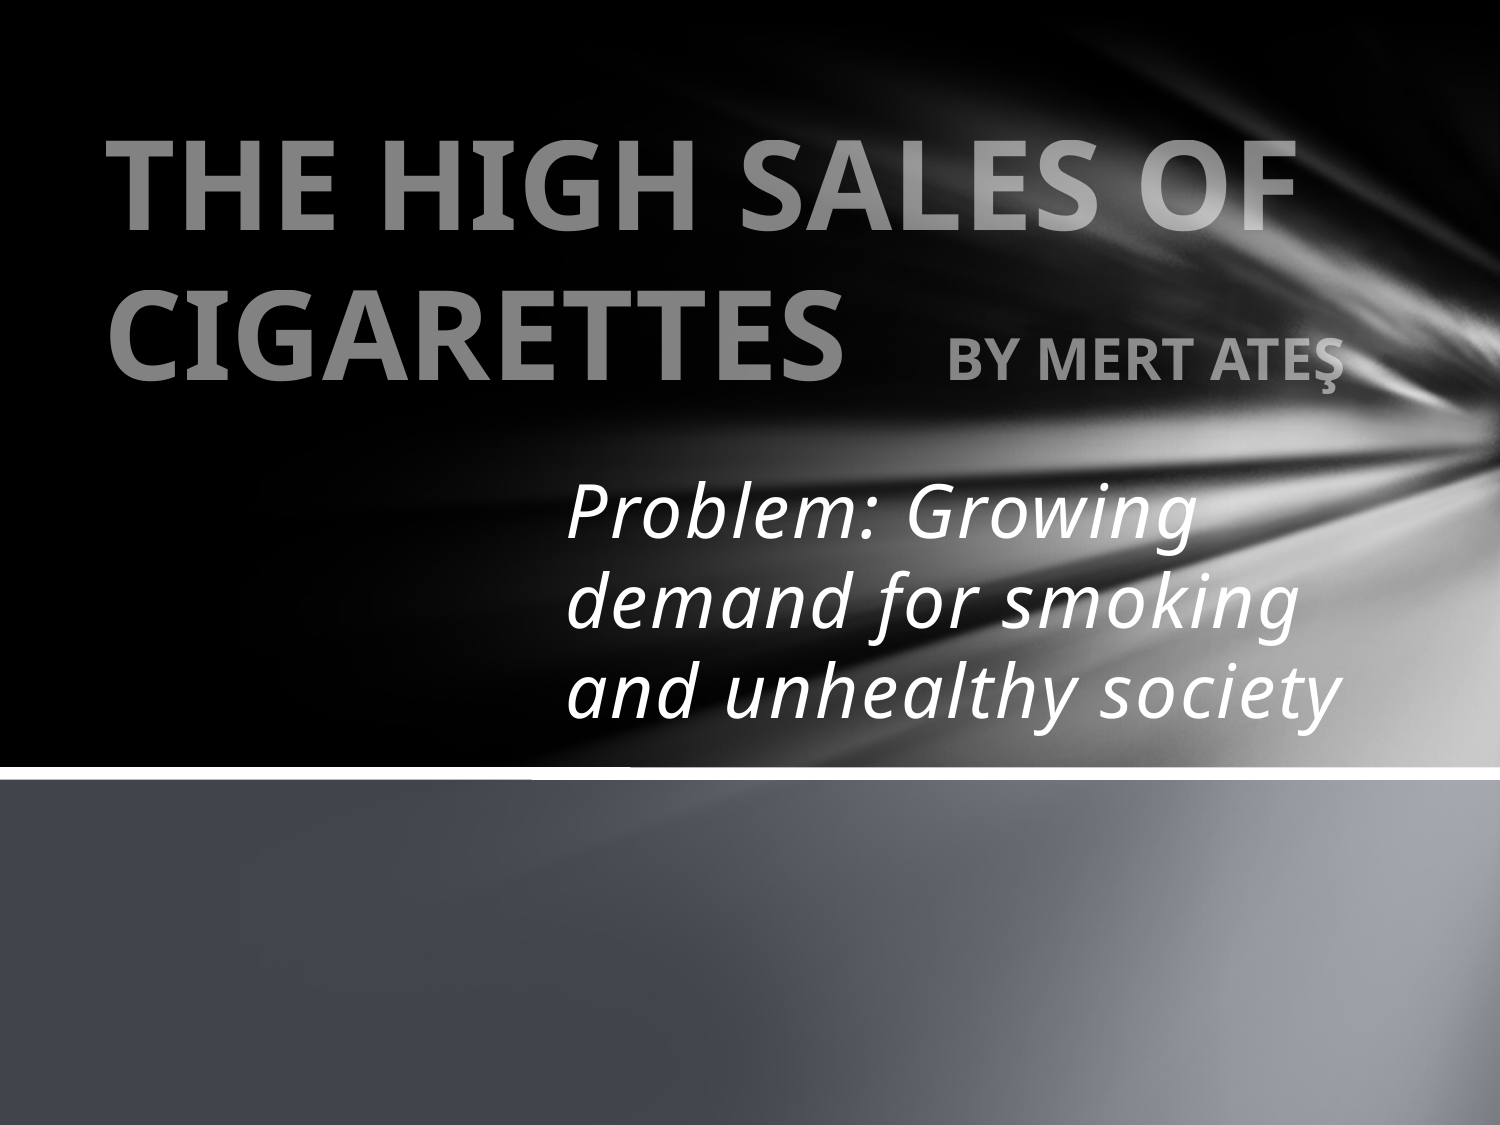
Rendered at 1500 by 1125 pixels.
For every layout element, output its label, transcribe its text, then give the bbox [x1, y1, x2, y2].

subtitle Problem: Growing demand for smoking and unhealthy society [550, 456, 1390, 1083]
title THE HIGH SALES OF CIGARETTES BY MERT ATEŞ [88, 19, 1500, 414]
